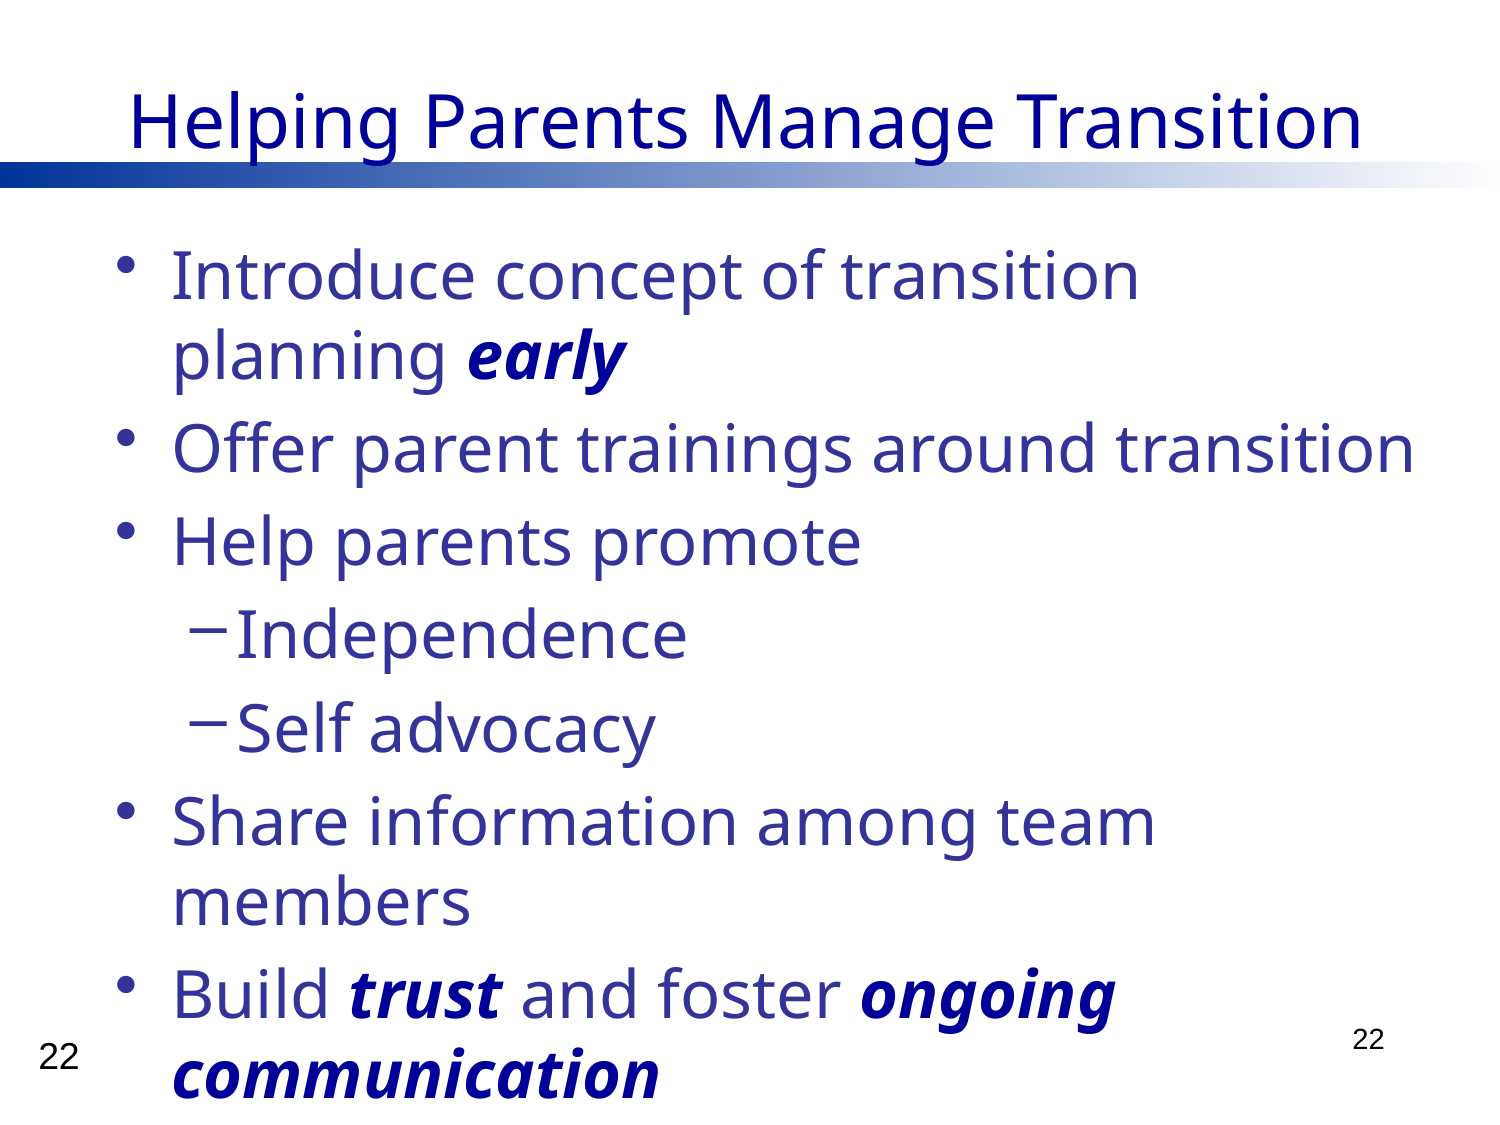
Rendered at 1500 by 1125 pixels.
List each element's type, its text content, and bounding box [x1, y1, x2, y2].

slide_number 22 [1324, 1012, 1401, 1091]
title Helping Parents Manage Transition [87, 37, 1425, 200]
text_box 22 [23, 1024, 224, 1085]
list Introduce concept of transition planning early Offer parent trainings around transition Help parents promote Independence Self advocacy Share information among team members Build trust and foster ongoing communication [99, 224, 1438, 1038]
